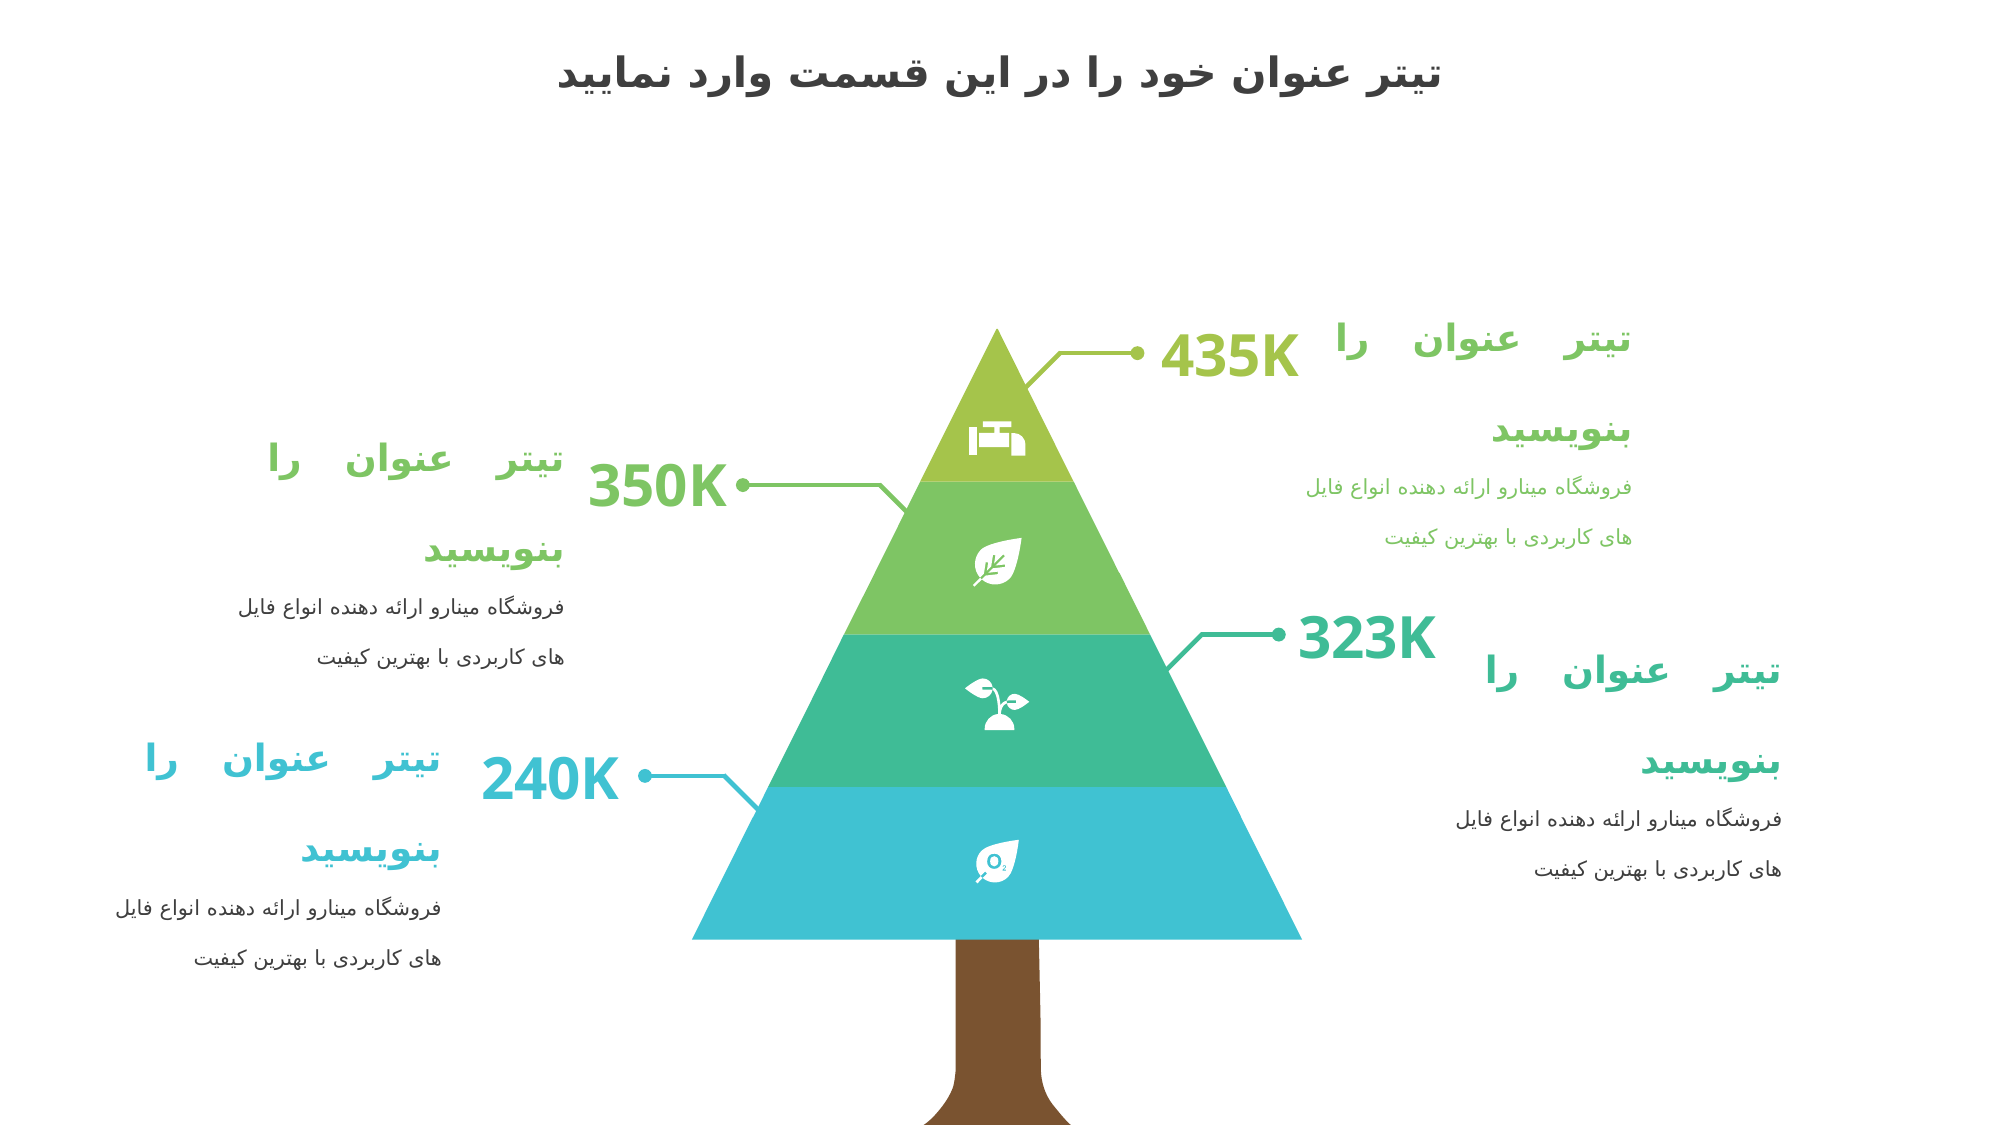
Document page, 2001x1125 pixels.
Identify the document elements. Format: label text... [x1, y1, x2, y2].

text_box تیتر عنوان را بنویسید فروشگاه مینارو ارائه دهنده انواع فایل های کاربردی با بهترین کیفیت [100, 681, 457, 977]
text_box 350K [580, 440, 743, 526]
text_box [844, 482, 1150, 635]
text_box [920, 328, 1074, 482]
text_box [972, 537, 1022, 587]
text_box تیتر عنوان را بنویسید فروشگاه مینارو ارائه دهنده انواع فایل های کاربردی با بهترین کیفیت [1290, 261, 1648, 557]
text_box [770, 634, 1227, 787]
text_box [742, 484, 926, 531]
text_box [1160, 633, 1279, 676]
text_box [644, 775, 770, 822]
text_box تیتر عنوان را بنویسید فروشگاه مینارو ارائه دهنده انواع فایل های کاربردی با بهترین کیفیت [1440, 593, 1797, 889]
text_box [691, 787, 1303, 940]
text_box 323K [1282, 592, 1452, 678]
text_box تیتر عنوان خود را در این قسمت وارد نمایید [0, 13, 2000, 104]
text_box 435K [1145, 311, 1290, 396]
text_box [964, 678, 1030, 731]
text_box 240K [457, 733, 645, 819]
text_box [923, 940, 1071, 1125]
text_box تیتر عنوان را بنویسید فروشگاه مینارو ارائه دهنده انواع فایل های کاربردی با بهترین کیفیت [222, 381, 580, 677]
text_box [975, 839, 1019, 884]
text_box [968, 421, 1026, 456]
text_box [1018, 352, 1138, 395]
